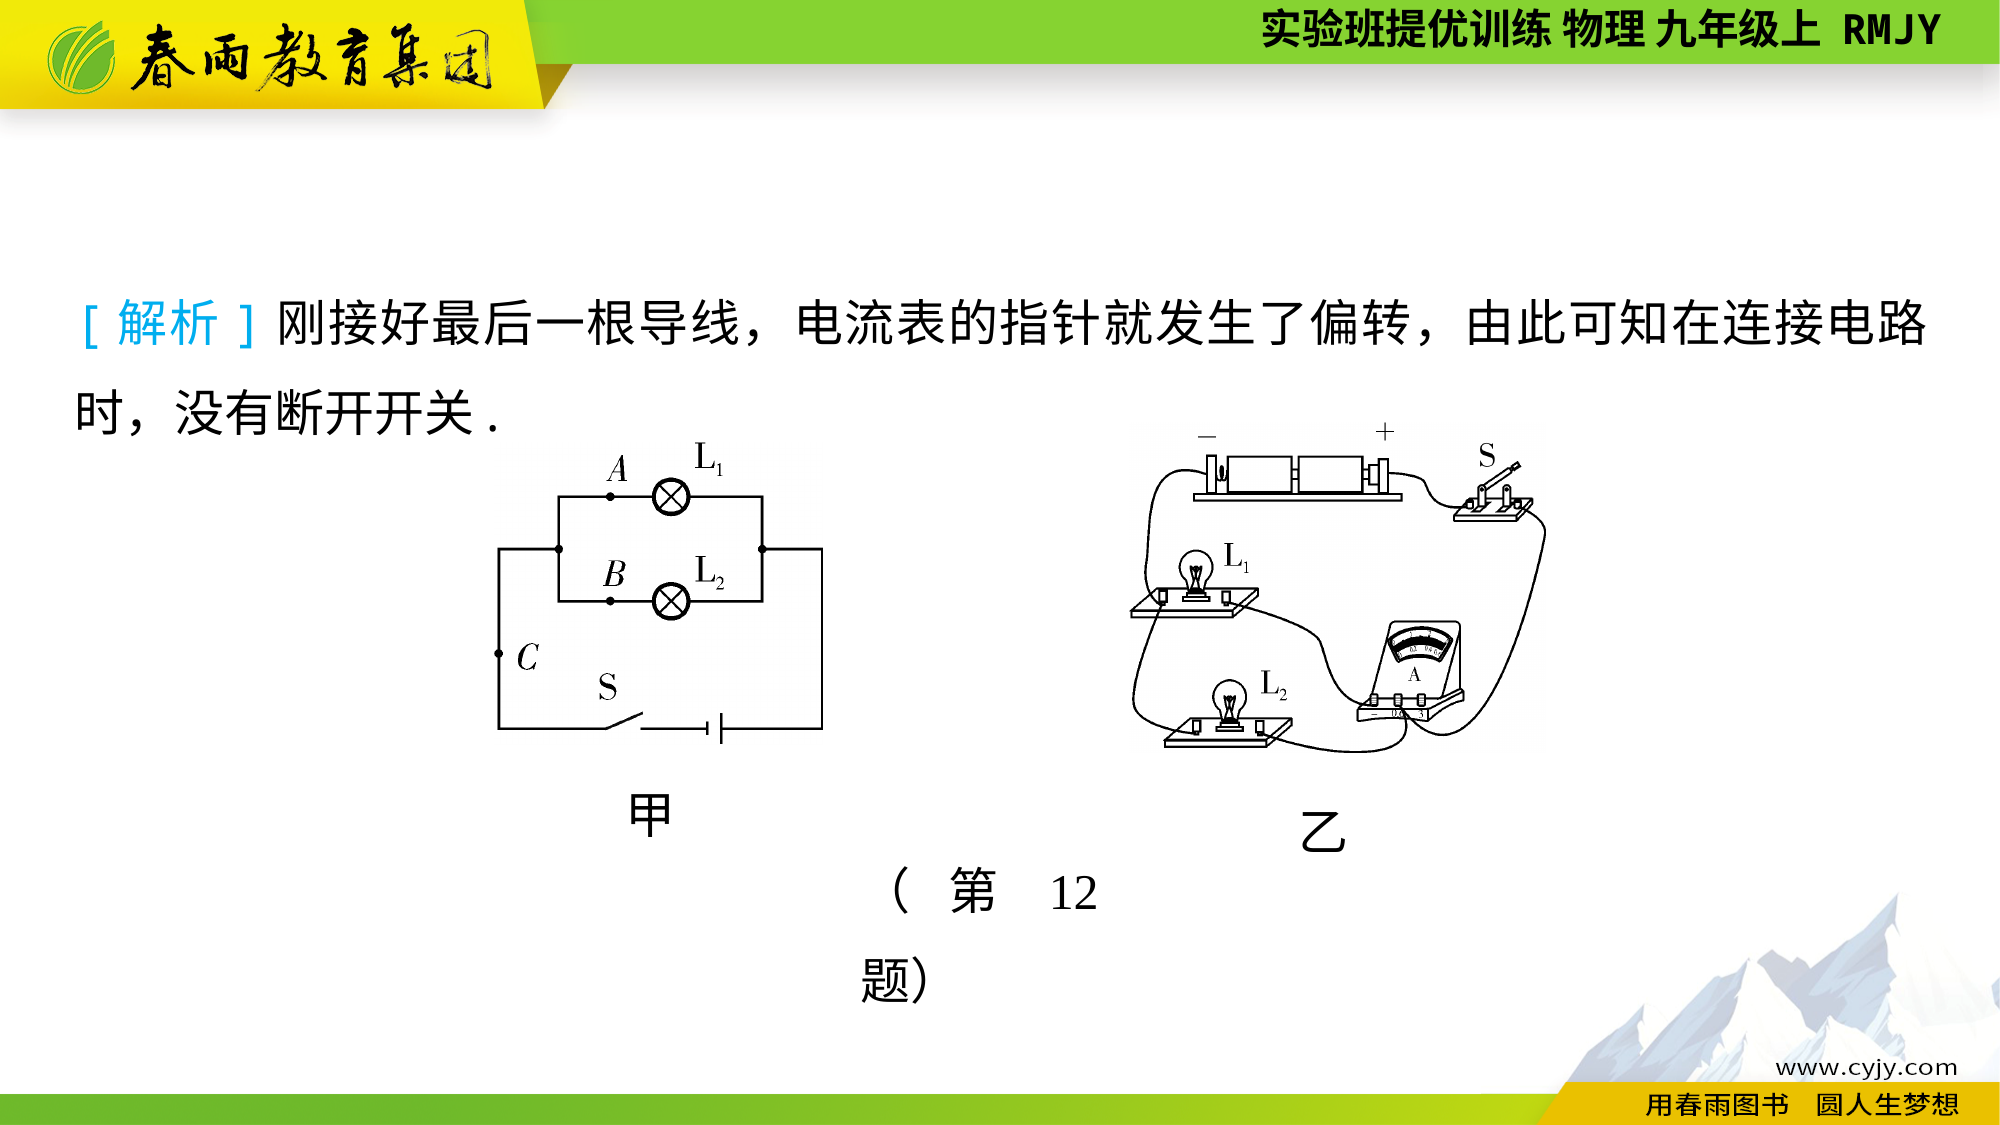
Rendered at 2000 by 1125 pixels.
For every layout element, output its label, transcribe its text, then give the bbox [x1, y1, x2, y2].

picture [0, 0, 2000, 1125]
text_box 乙 [1283, 763, 1364, 869]
text_box （第12题） [845, 822, 1126, 927]
text_box 甲 [610, 753, 691, 852]
list [解析]刚接好最后一根导线，电流表的指针就发生了偏转，由此可知在连接电路时，没有断开开关. [59, 253, 1944, 451]
